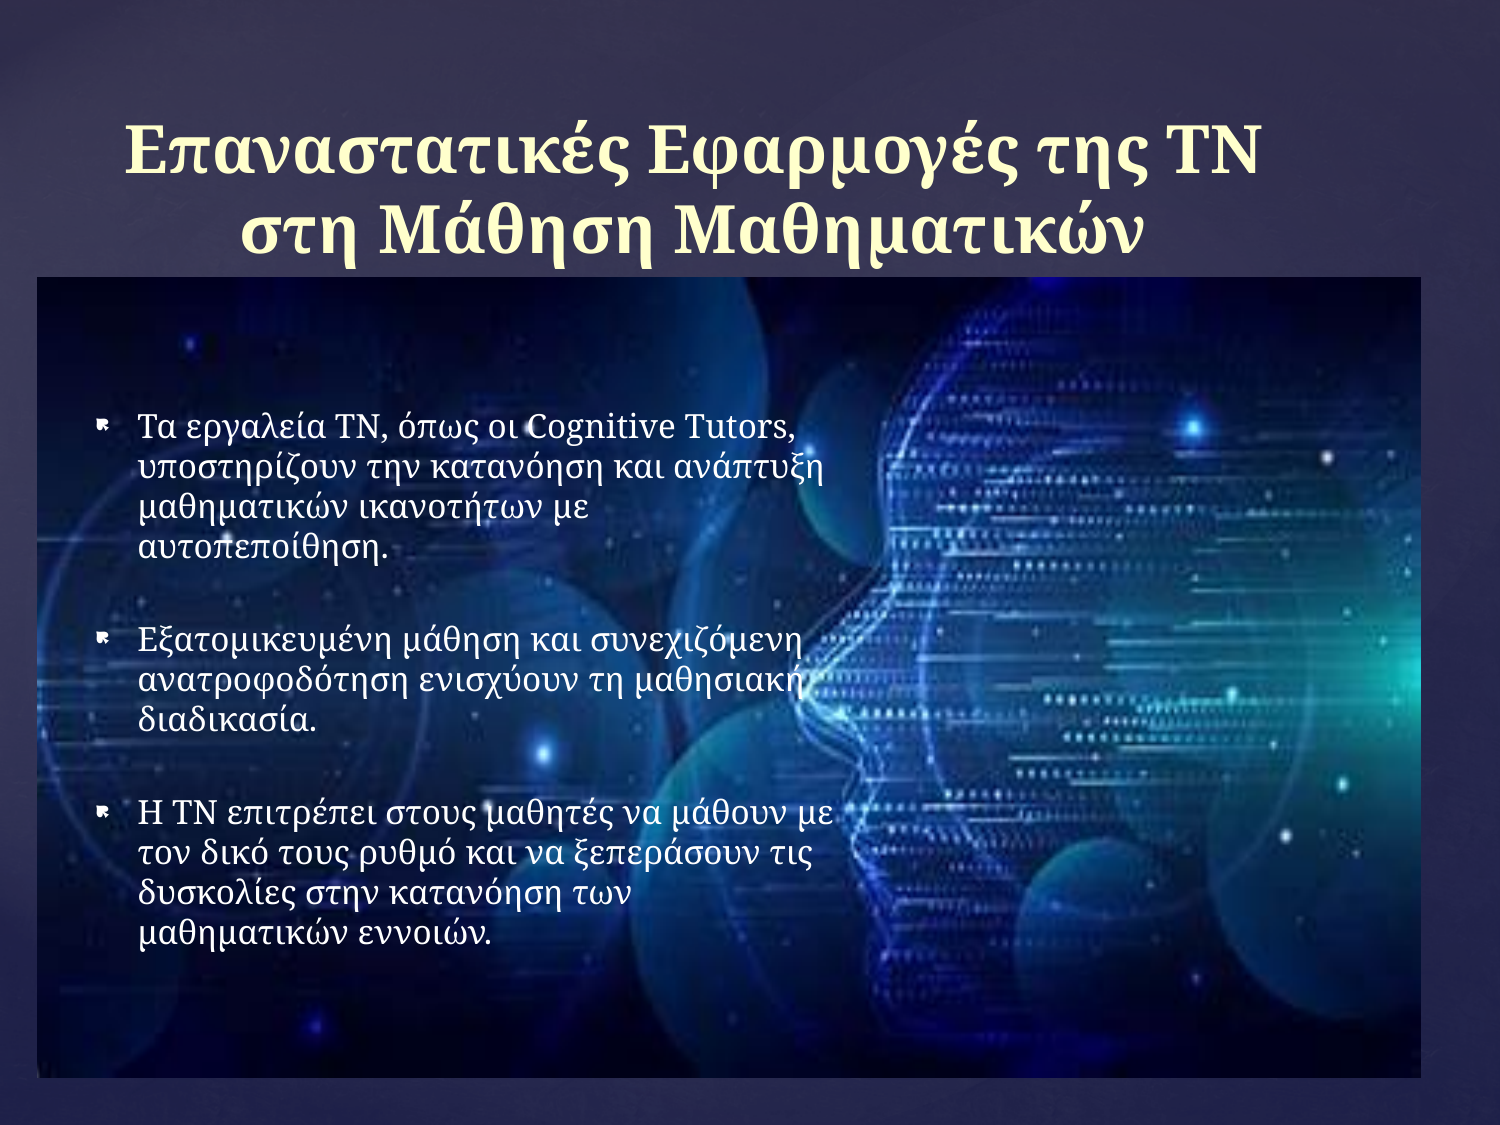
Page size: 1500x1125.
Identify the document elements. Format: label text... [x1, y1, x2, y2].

text_box Επαναστατικές Εφαρμογές της ΤΝ στη Μάθηση Μαθηματικών [75, 99, 1313, 273]
picture [36, 277, 1422, 1079]
